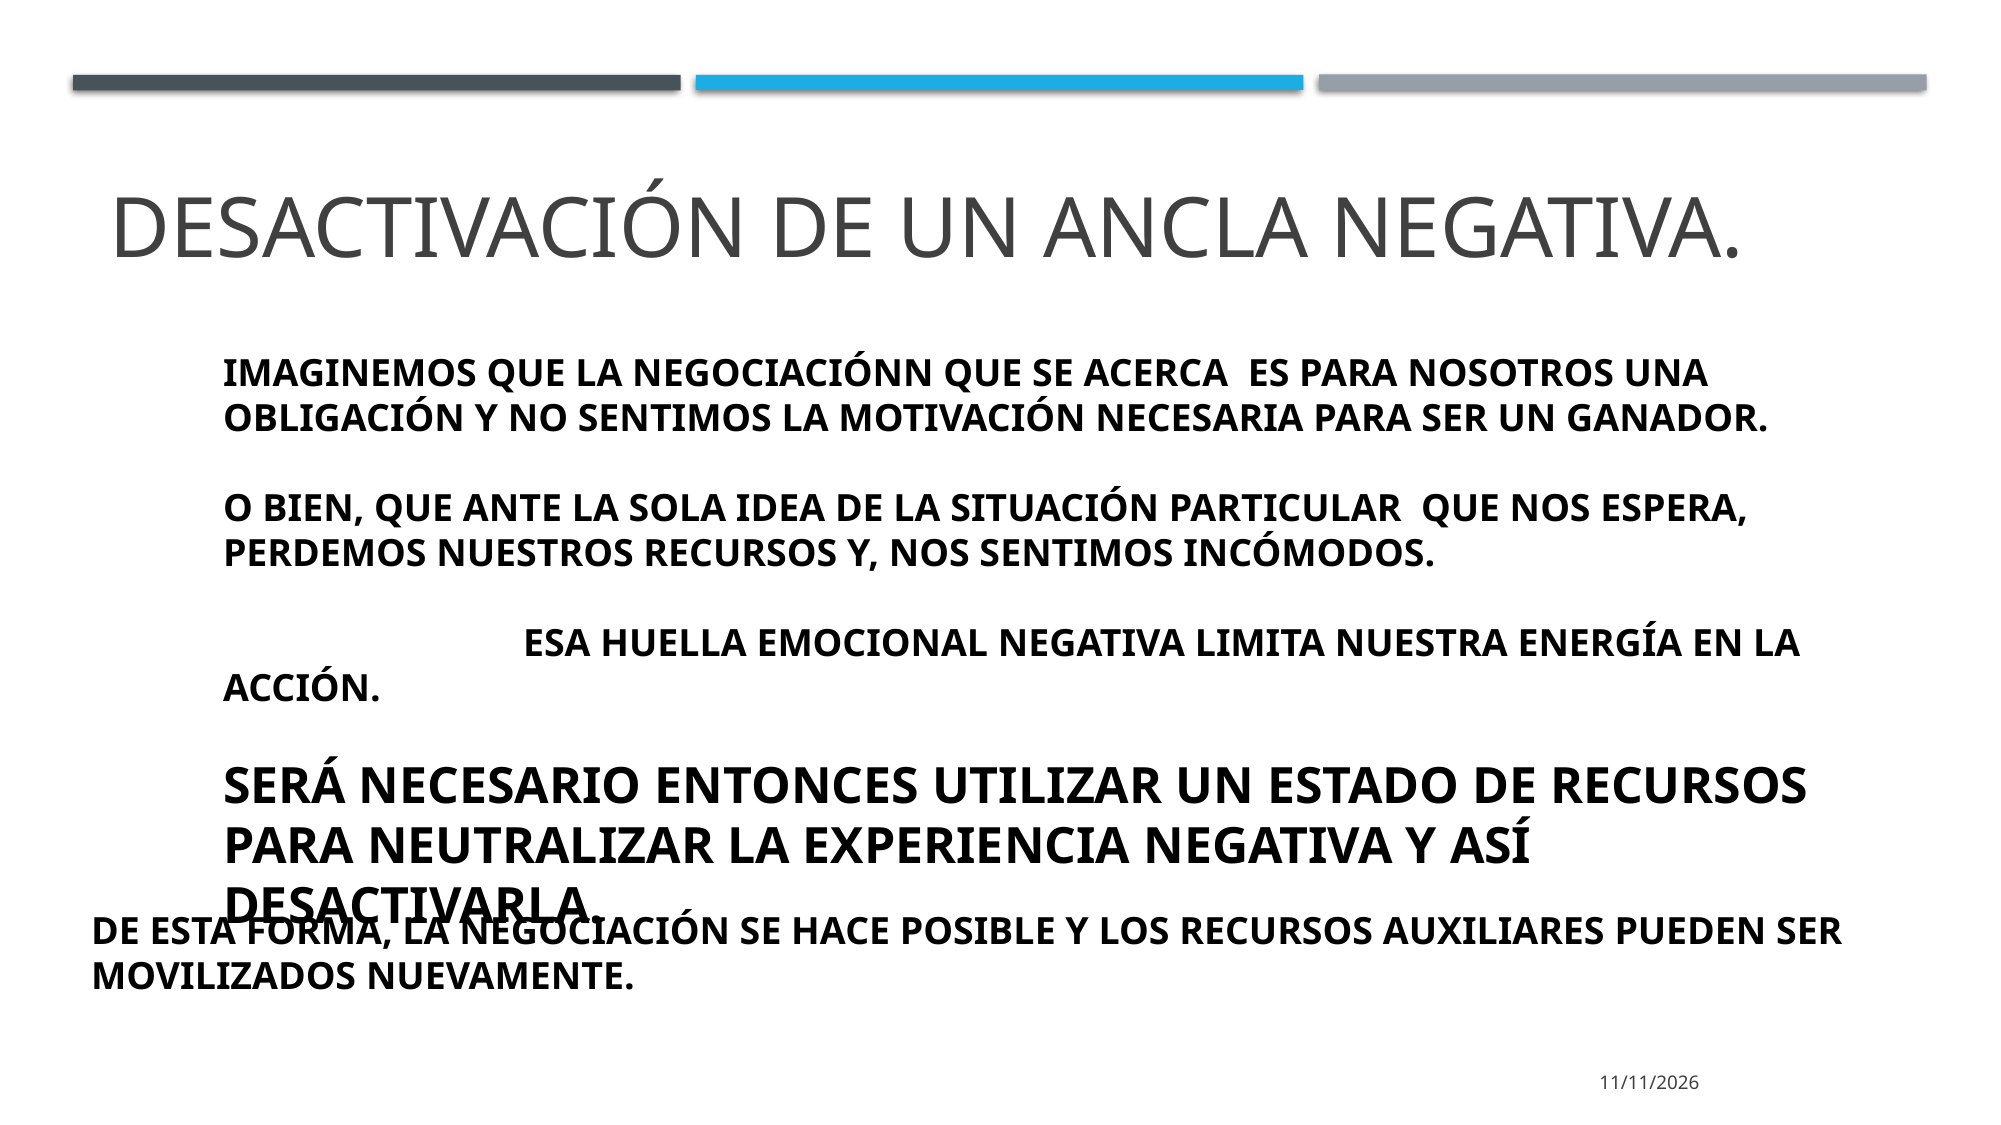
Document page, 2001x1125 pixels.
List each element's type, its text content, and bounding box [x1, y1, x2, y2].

text_box IMAGINEMOS QUE LA NEGOCIACIÓNN QUE SE ACERCA ES PARA NOSOTROS UNA OBLIGACIÓN Y NO SENTIMOS LA MOTIVACIÓN NECESARIA PARA SER UN GANADOR. O BIEN, QUE ANTE LA SOLA IDEA DE LA SITUACIÓN PARTICULAR QUE NOS ESPERA, PERDEMOS NUESTROS RECURSOS Y, NOS SENTIMOS INCÓMODOS. ESA HUELLA EMOCIONAL NEGATIVA LIMITA NUESTRA ENERGÍA EN LA ACCIÓN. SERÁ NECESARIO ENTONCES UTILIZAR UN ESTADO DE RECURSOS PARA NEUTRALIZAR LA EXPERIENCIA NEGATIVA Y ASÍ DESACTIVARLA. [208, 341, 1878, 899]
title DESACTIVACIÓN DE UN ANCLA NEGATIVA. [94, 119, 1904, 282]
text_box DE ESTA FORMA, LA NEGOCIACIÓN SE HACE POSIBLE Y LOS RECURSOS AUXILIARES PUEDEN SER MOVILIZADOS NUEVAMENTE. [76, 899, 1878, 1005]
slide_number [1247, 1053, 1715, 1114]
